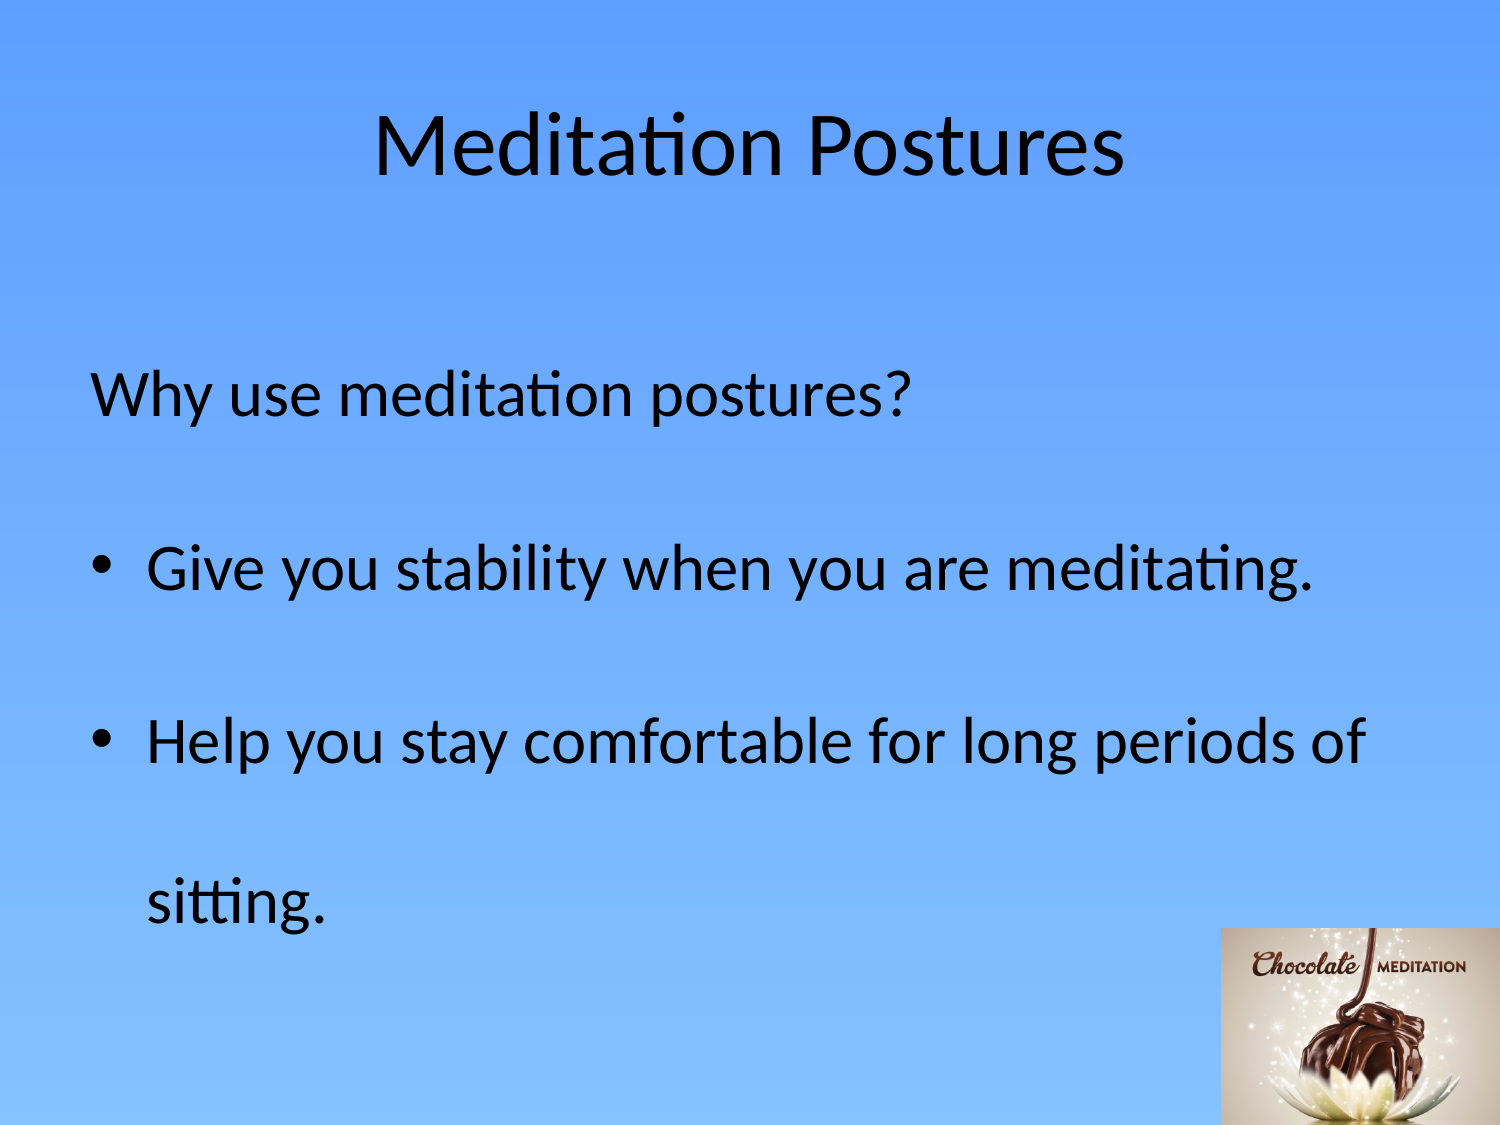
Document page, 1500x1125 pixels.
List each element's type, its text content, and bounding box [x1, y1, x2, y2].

picture [1220, 928, 1500, 1125]
list Why use meditation postures? Give you stability when you are meditating. Help you stay comfortable for long periods of sitting. [75, 262, 1425, 1005]
title Meditation Postures [75, 45, 1425, 233]
